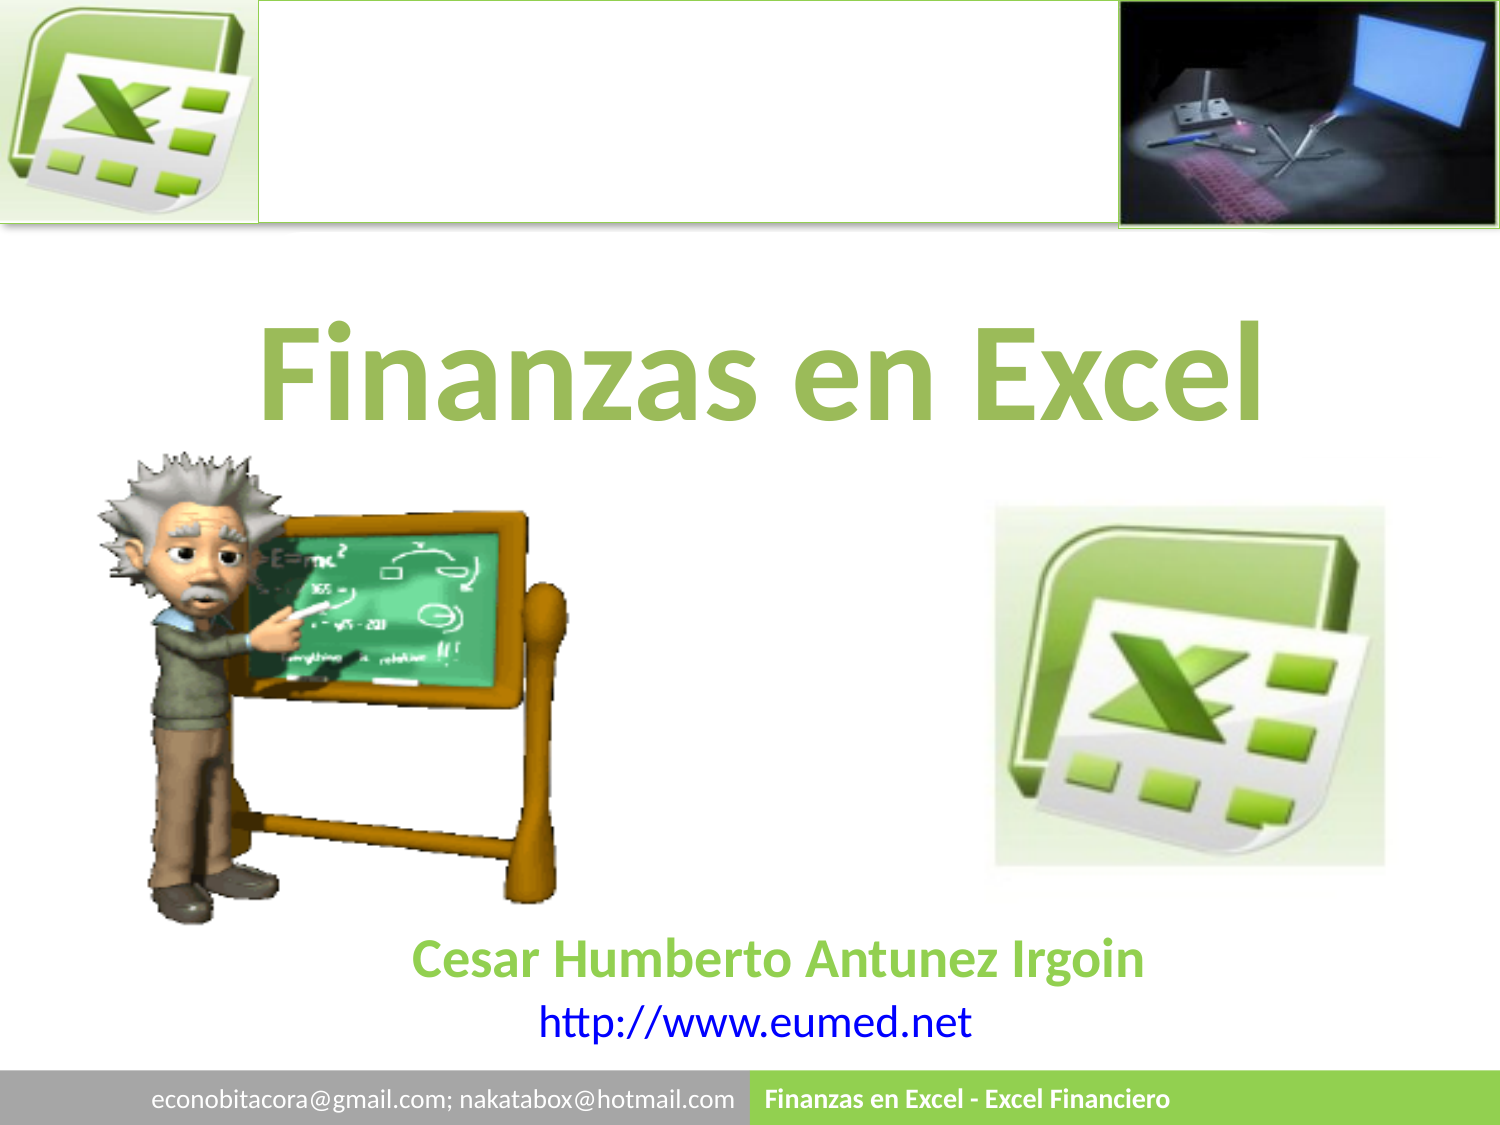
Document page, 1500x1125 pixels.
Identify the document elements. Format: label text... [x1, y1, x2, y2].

picture [937, 456, 1442, 938]
text_box Finanzas en Excel - Excel Financiero [749, 1070, 1500, 1125]
text_box Finanzas en Excel [255, 232, 1303, 495]
subtitle Cesar Humberto Antunez Irgoin [339, 914, 1219, 997]
text_box econobitacora@gmail.com; nakatabox@hotmail.com [0, 1070, 749, 1125]
picture [58, 421, 610, 938]
text_box http://www.eumed.net [492, 984, 1020, 1055]
picture [1118, 0, 1500, 229]
text_box [259, 0, 1116, 223]
picture [0, 0, 258, 223]
